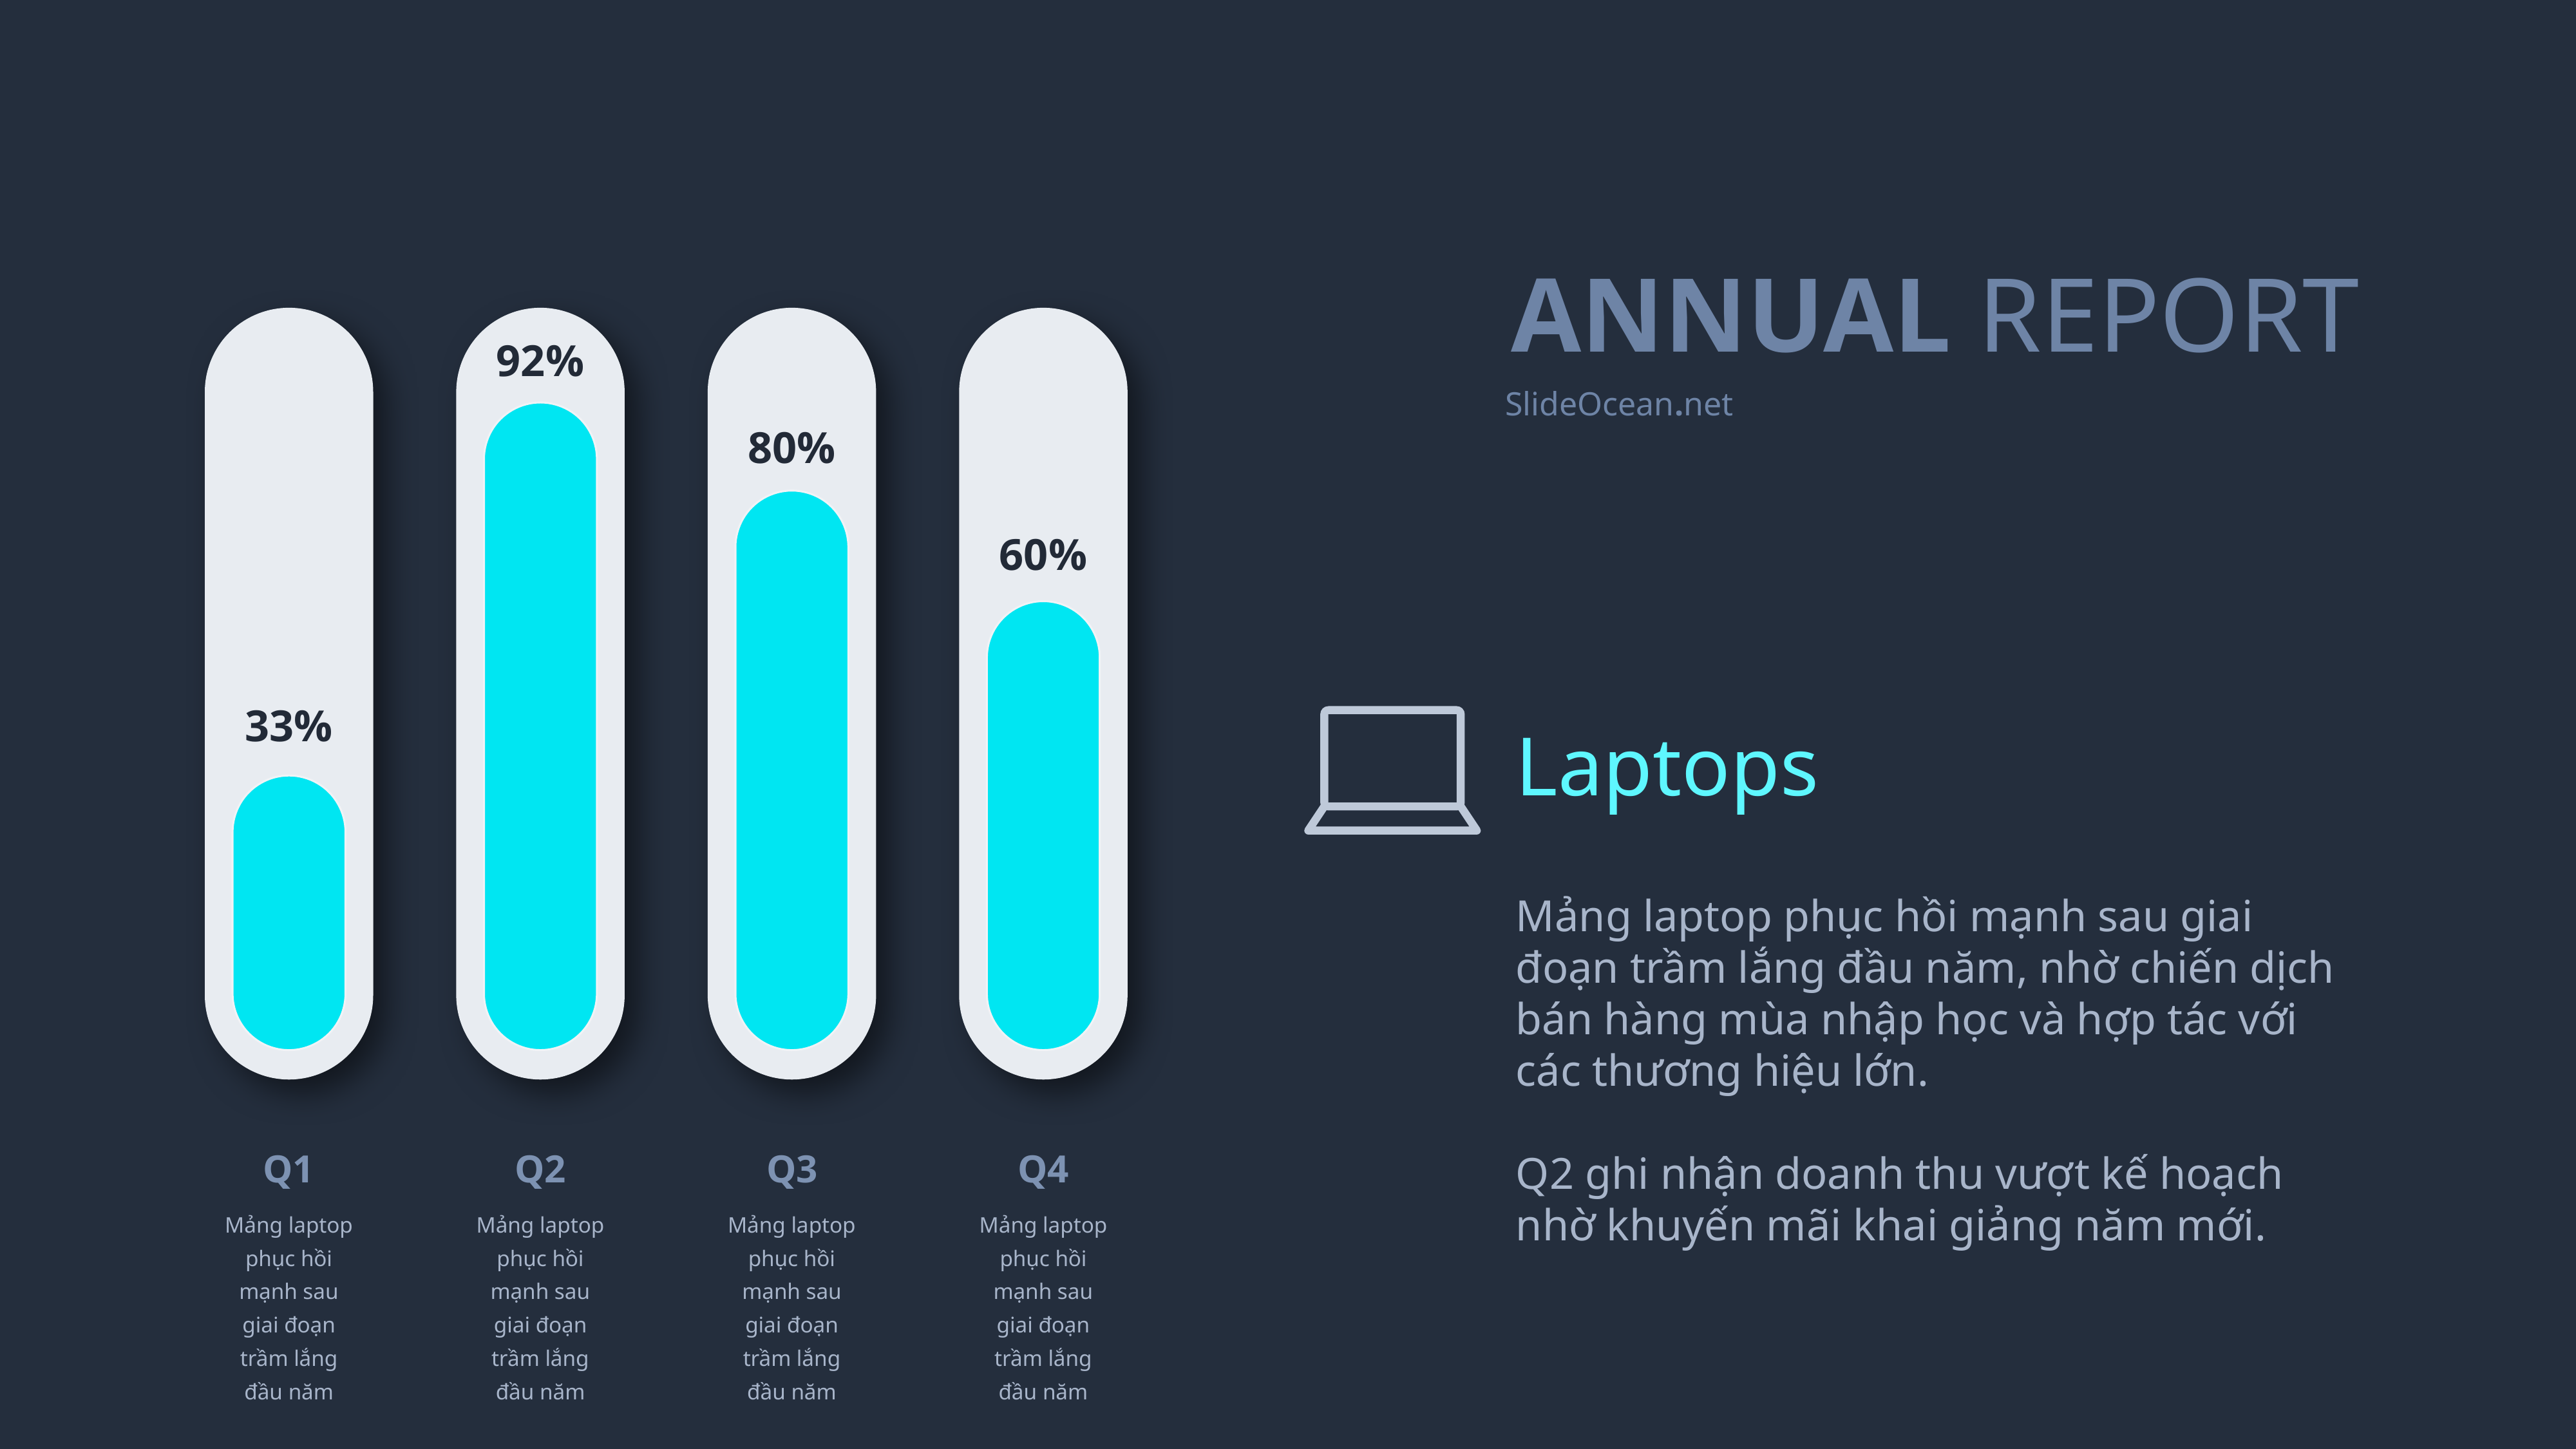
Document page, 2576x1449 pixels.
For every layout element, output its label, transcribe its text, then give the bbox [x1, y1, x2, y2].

text_box SlideOcean.net [1495, 378, 1743, 427]
text_box [734, 489, 849, 1052]
text_box 92% [486, 329, 594, 390]
text_box [1304, 706, 1481, 835]
text_box [455, 307, 626, 1081]
text_box Mảng laptop phục hồi mạnh sau giai đoạn trầm lắng đầu năm [974, 1196, 1113, 1412]
text_box Mảng laptop phục hồi mạnh sau giai đoạn trầm lắng đầu năm, nhờ chiến dịch bán hàng mùa nhập học và hợp tác với các thương hiệu lớn. Q2 ghi nhận doanh thu vượt kế hoạch nhờ khuyến mãi khai giảng năm mới. [1506, 884, 2371, 1254]
text_box Q3 [728, 1124, 856, 1196]
text_box [231, 774, 347, 1052]
text_box Mảng laptop phục hồi mạnh sau giai đoạn trầm lắng đầu năm [220, 1196, 358, 1412]
text_box 33% [235, 694, 343, 755]
text_box Laptops [1506, 710, 1829, 817]
text_box ANNUAL REPORT [1502, 245, 2369, 377]
text_box [482, 401, 598, 1052]
text_box [706, 307, 877, 1081]
text_box Q2 [477, 1124, 604, 1196]
text_box Mảng laptop phục hồi mạnh sau giai đoạn trầm lắng đầu năm [471, 1196, 610, 1412]
text_box 60% [989, 522, 1097, 583]
text_box Mảng laptop phục hồi mạnh sau giai đoạn trầm lắng đầu năm [723, 1196, 861, 1412]
text_box Q1 [225, 1124, 353, 1196]
text_box [958, 307, 1129, 1081]
text_box [985, 600, 1101, 1052]
text_box 80% [738, 415, 846, 477]
text_box [204, 307, 375, 1081]
text_box Q4 [980, 1124, 1107, 1196]
